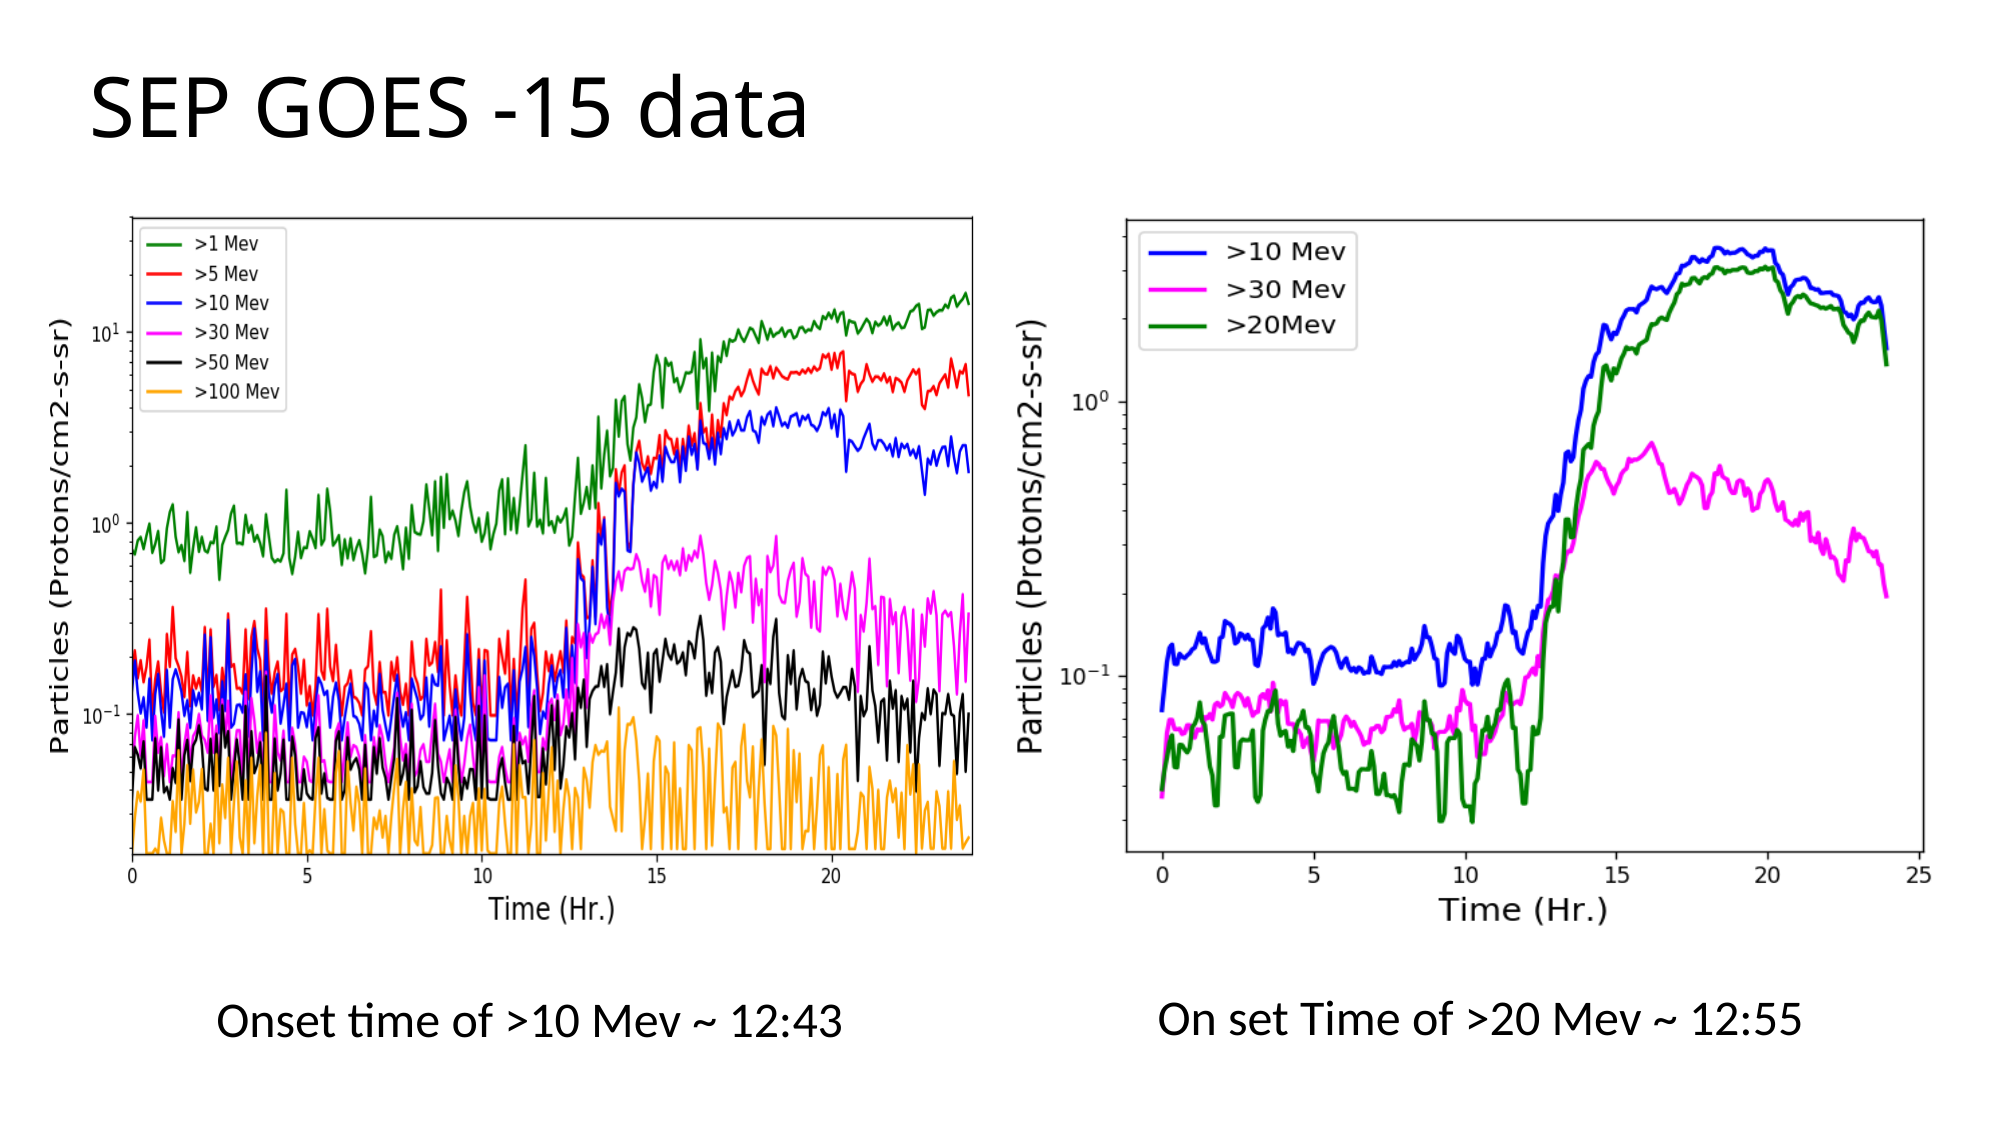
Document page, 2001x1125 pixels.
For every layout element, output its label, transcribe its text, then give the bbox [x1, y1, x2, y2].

text_box Onset time of >10 Mev ~ 12:43 [201, 980, 892, 1056]
text_box On set Time of >20 Mev ~ 12:55 [1142, 977, 1819, 1053]
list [32, 190, 993, 949]
picture [992, 192, 1958, 950]
title SEP GOES -15 data [74, 44, 1800, 176]
